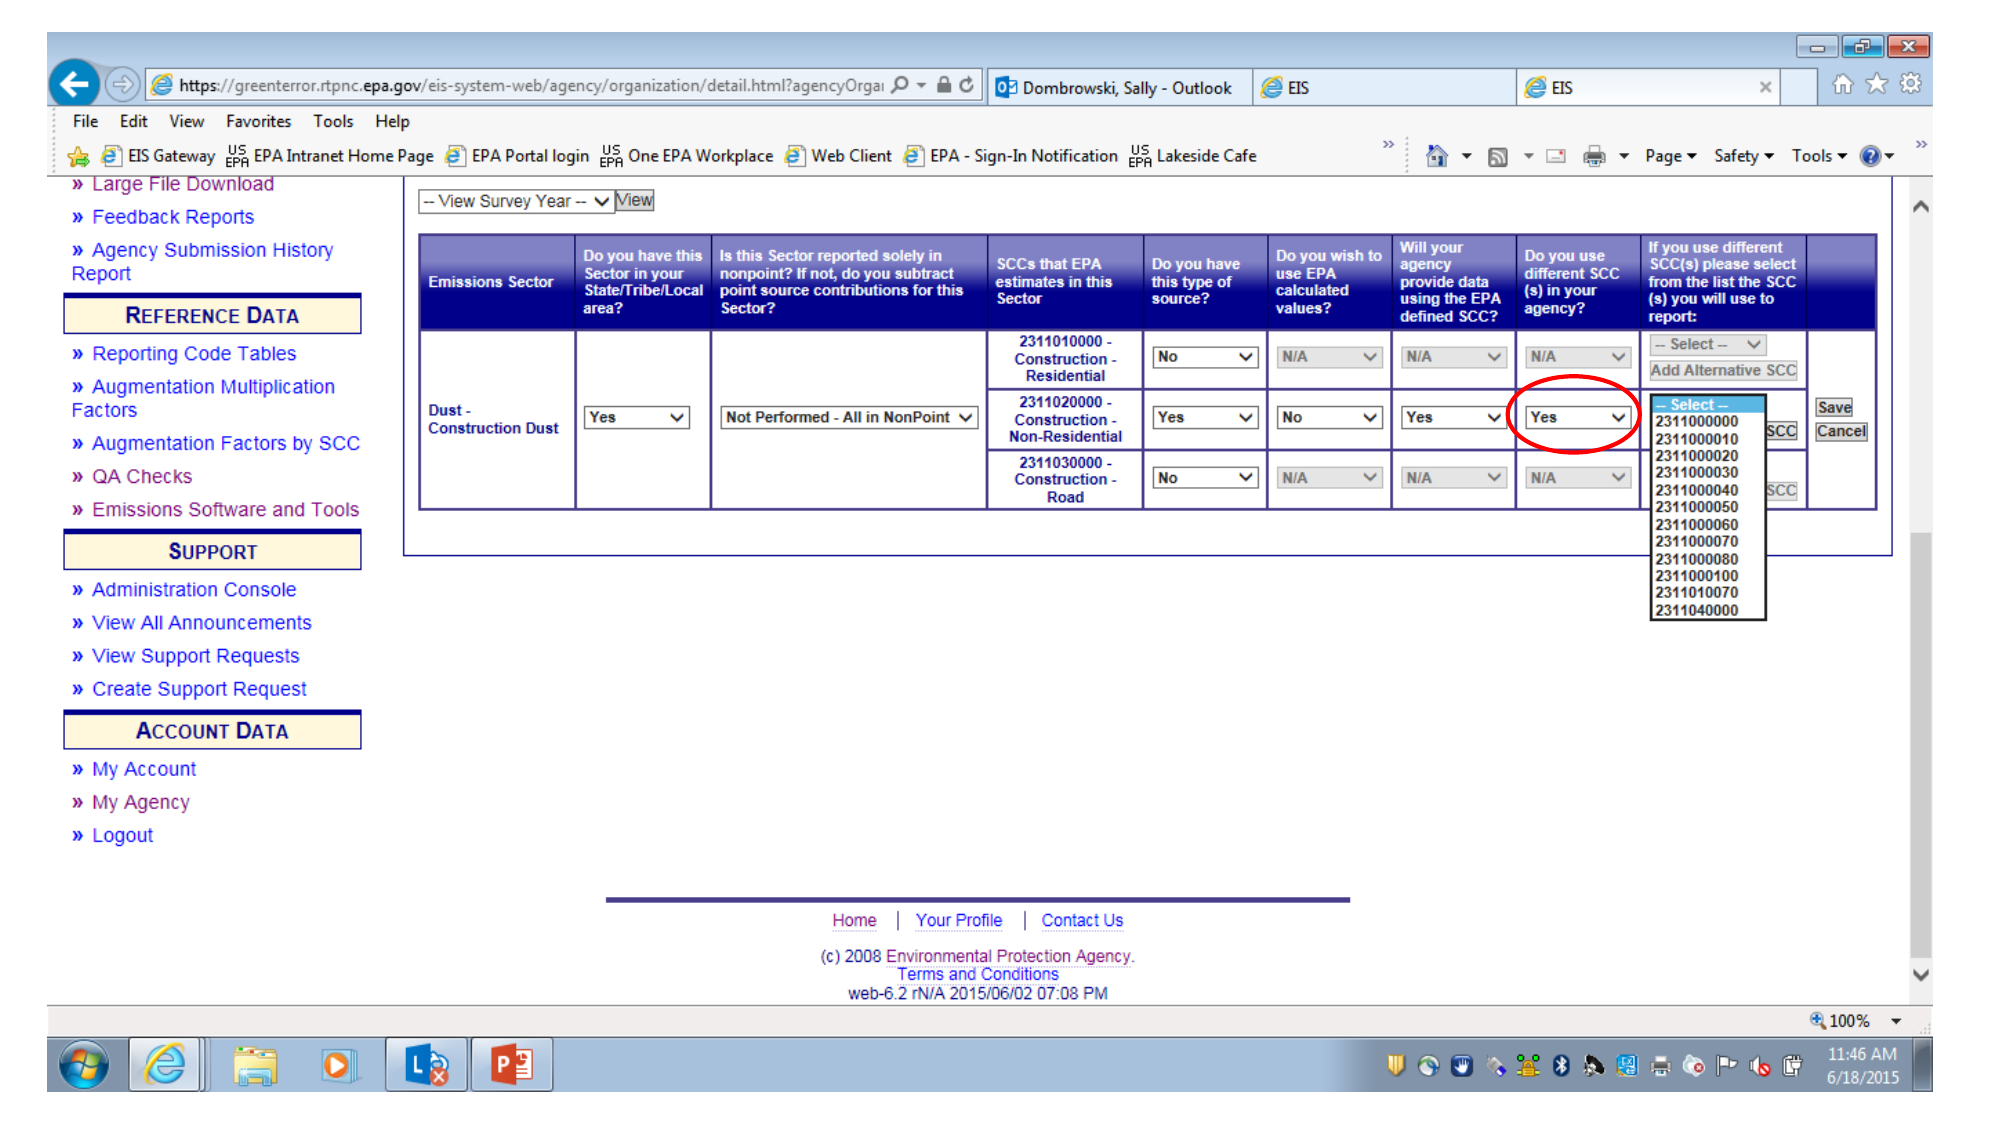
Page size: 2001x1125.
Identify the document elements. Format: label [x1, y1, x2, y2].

picture [47, 32, 1933, 1092]
